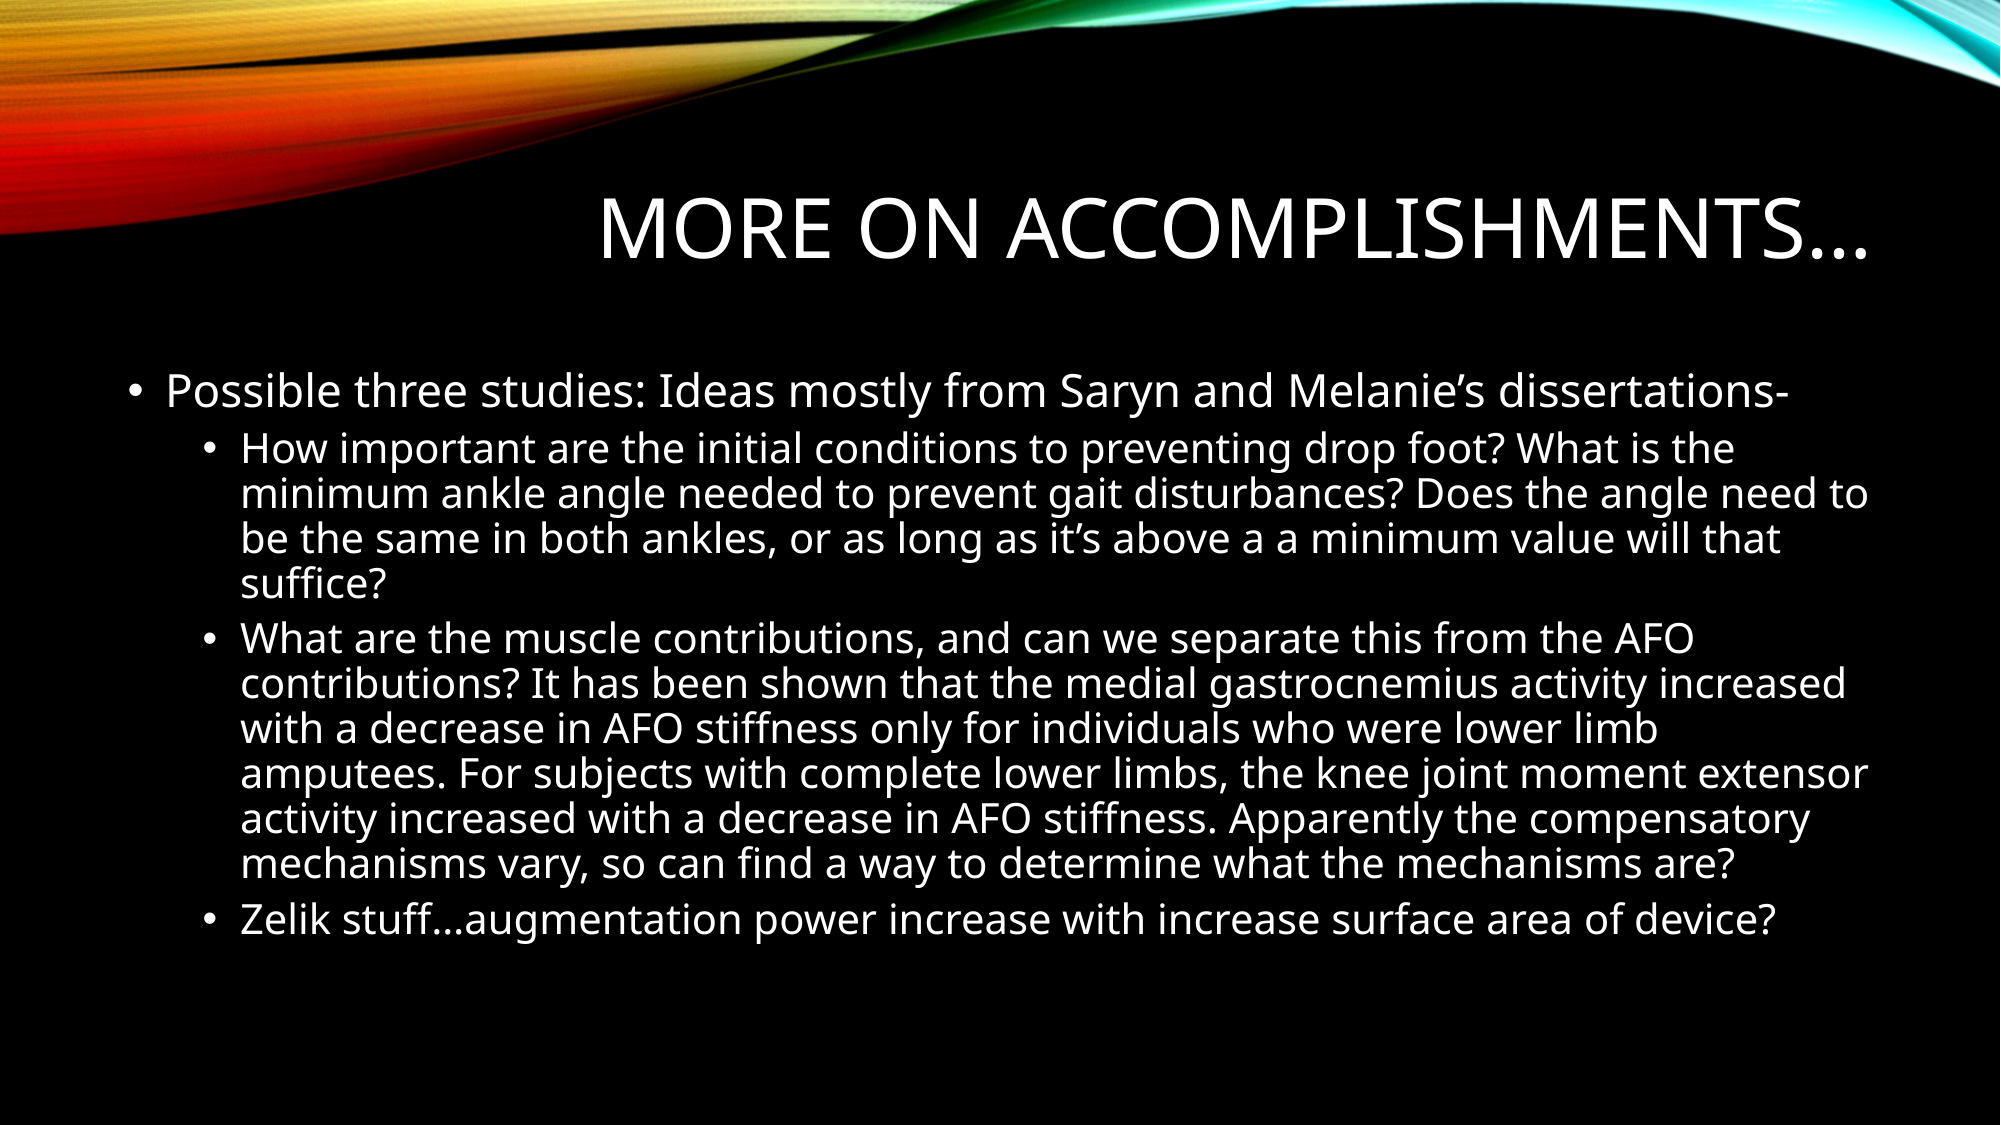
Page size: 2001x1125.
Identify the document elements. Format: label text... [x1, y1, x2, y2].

title More on accomplishments… [474, 125, 1888, 338]
picture [0, 0, 2000, 237]
list Possible three studies: Ideas mostly from Saryn and Melanie’s dissertations- How important are the initial conditions to preventing drop foot? What is the minimum ankle angle needed to prevent gait disturbances? Does the angle need to be the same in both ankles, or as long as it’s above a a minimum value will that suffice? What are the muscle contributions, and can we separate this from the AFO contributions? It has been shown that the medial gastrocnemius activity increased with a decrease in AFO stiffness only for individuals who were lower limb amputees. For subjects with complete lower limbs, the knee joint moment extensor activity increased with a decrease in AFO stiffness. Apparently the compensatory mechanisms vary, so can find a way to determine what the mechanisms are? Zelik stuff…augmentation power increase with increase surface area of device? [112, 360, 1888, 1021]
